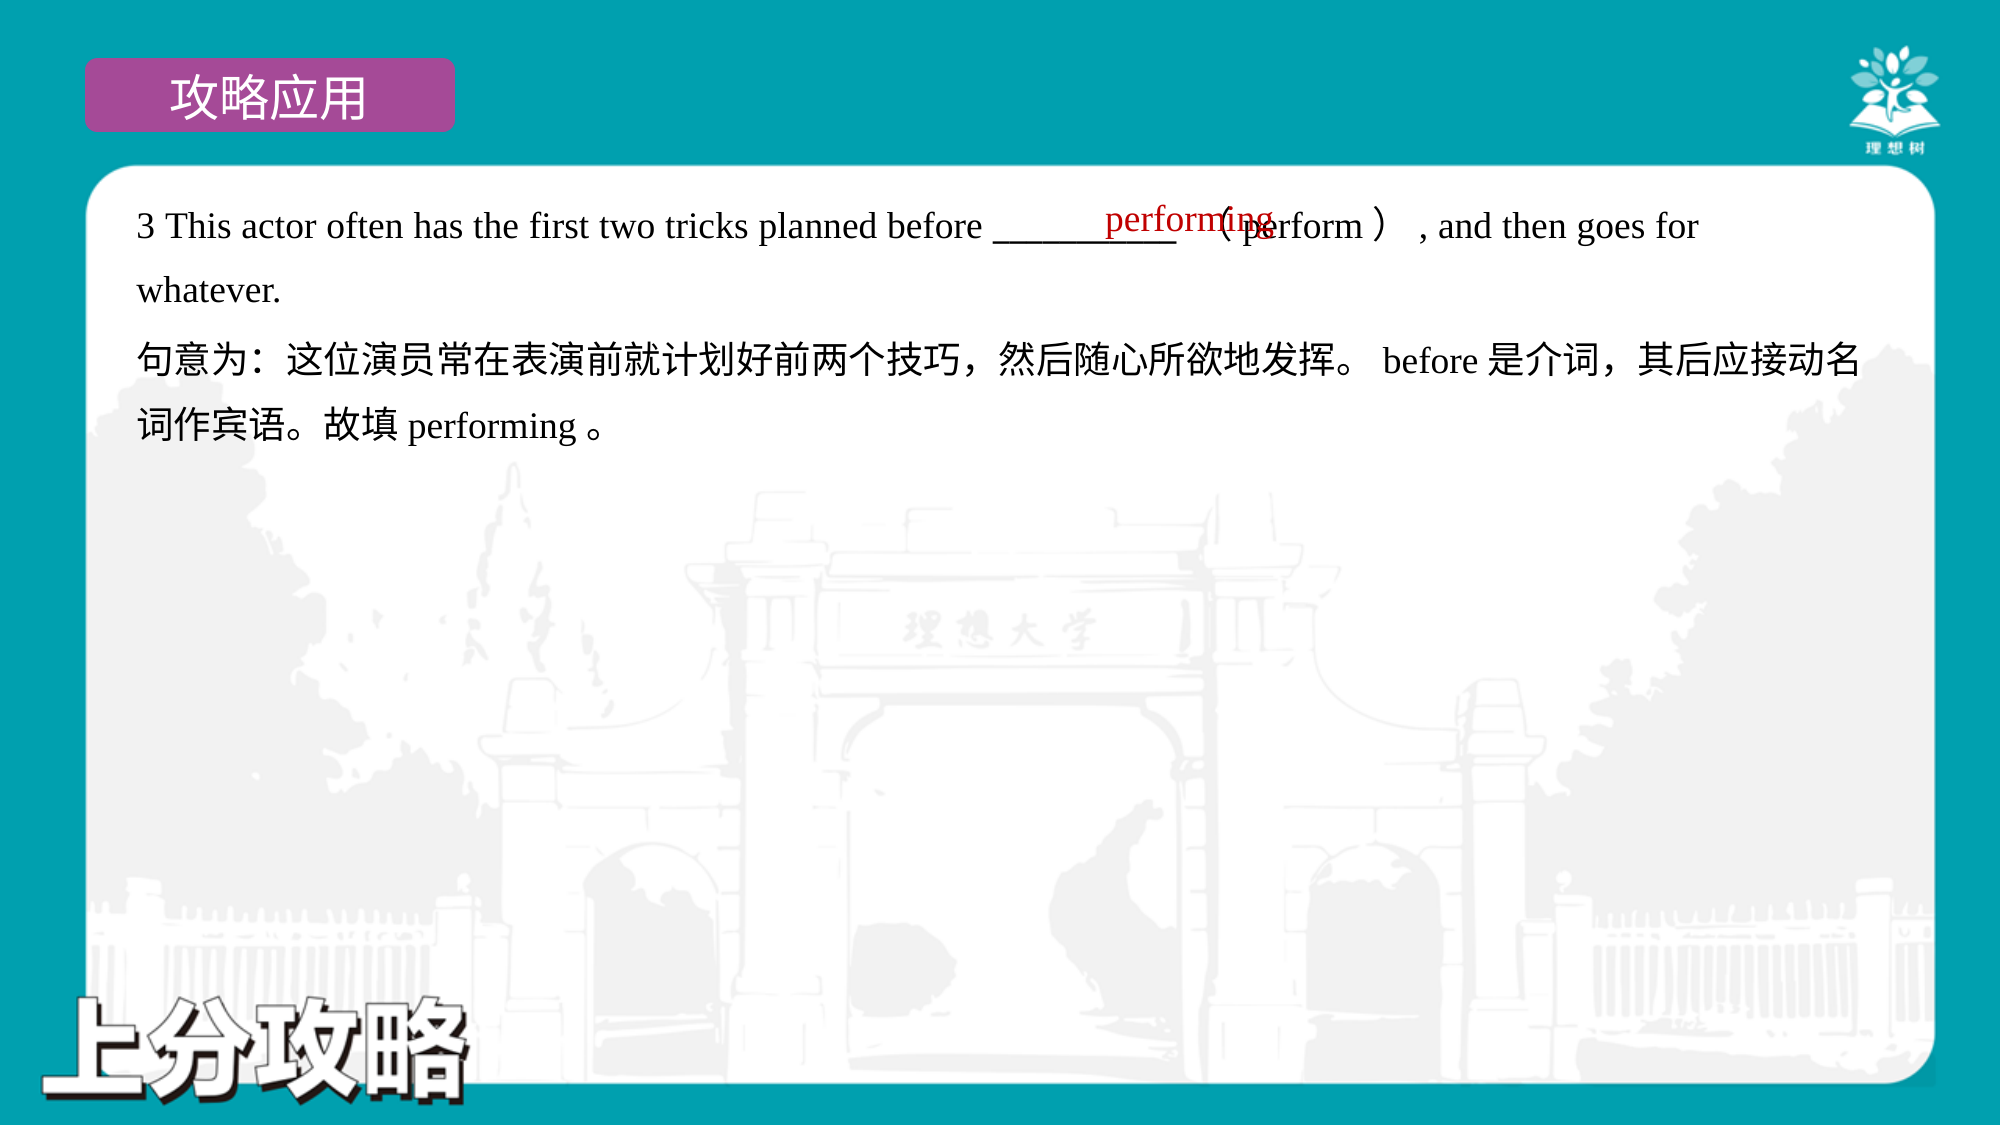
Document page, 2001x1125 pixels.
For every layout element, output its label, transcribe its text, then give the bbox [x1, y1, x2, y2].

text_box 3 This actor often has the first two tricks planned before ___________ （perform）, and then goes for whatever. [136, 176, 1865, 304]
text_box performing [1091, 169, 1288, 232]
text_box 句意为：这位演员常在表演前就计划好前两个技巧，然后随心所欲地发挥。before是介词，其后应接动名 词作宾语。故填performing。 [136, 312, 1865, 439]
picture [0, 0, 2000, 1125]
